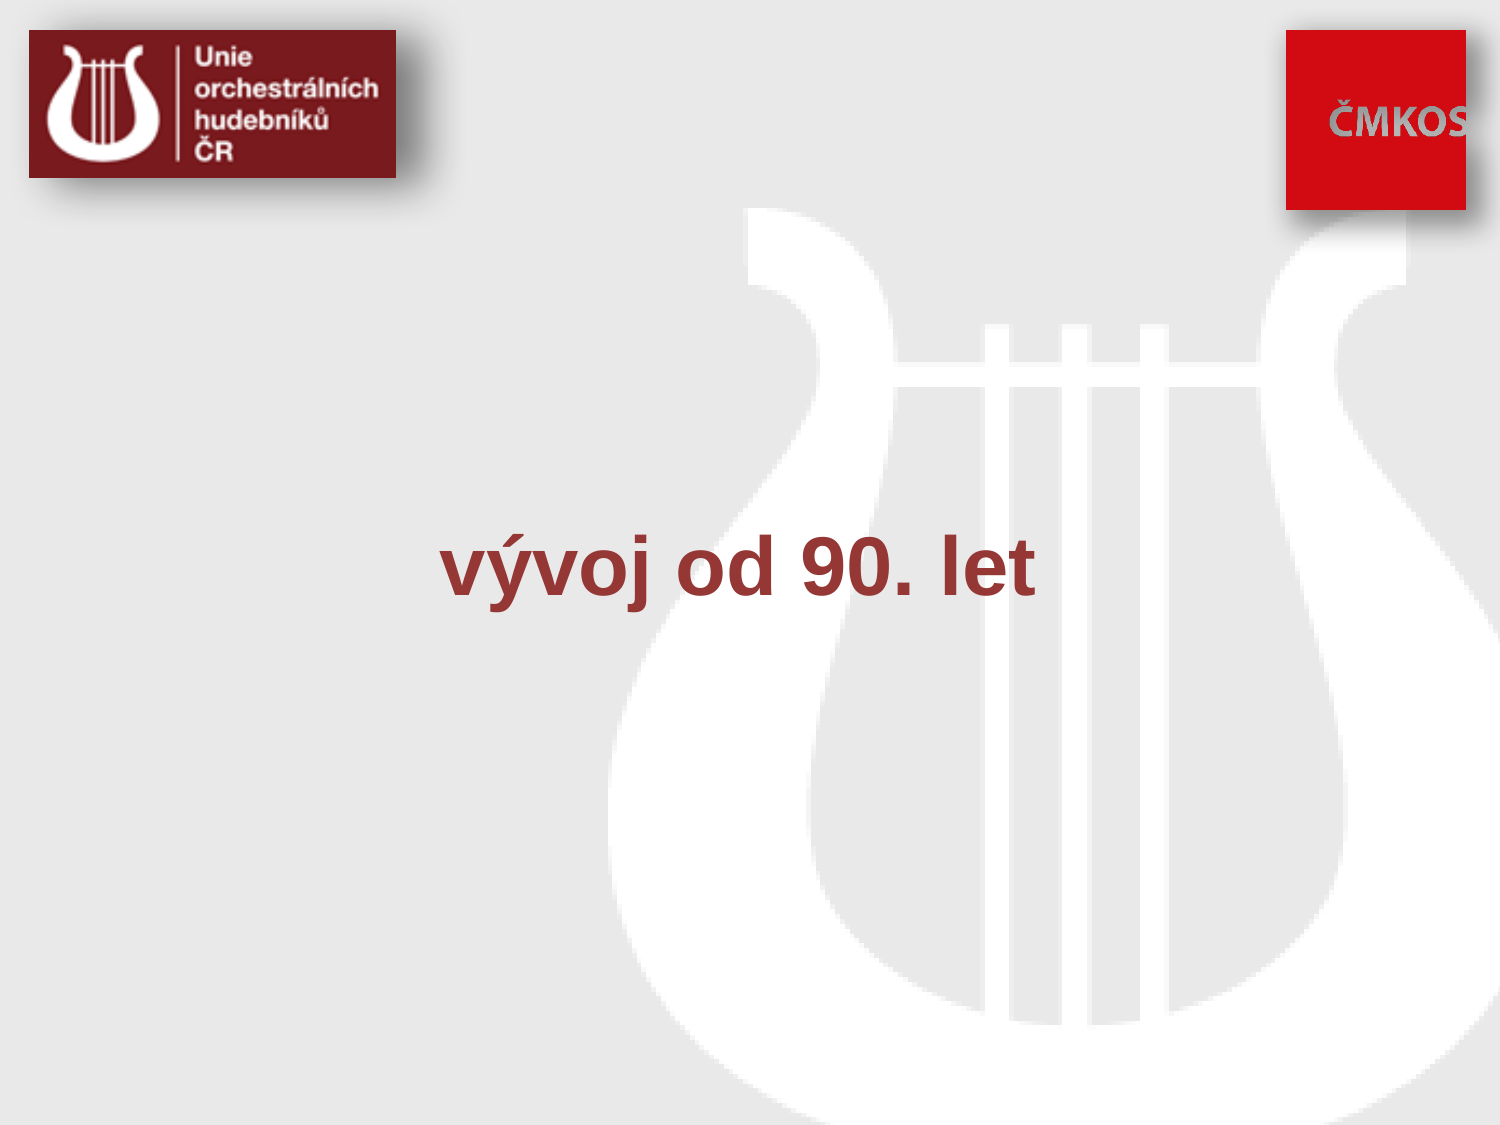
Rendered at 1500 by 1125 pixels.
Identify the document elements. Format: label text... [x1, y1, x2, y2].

picture [29, 30, 396, 178]
title vývoj od 90. let [112, 441, 602, 683]
picture [607, 30, 1500, 1125]
